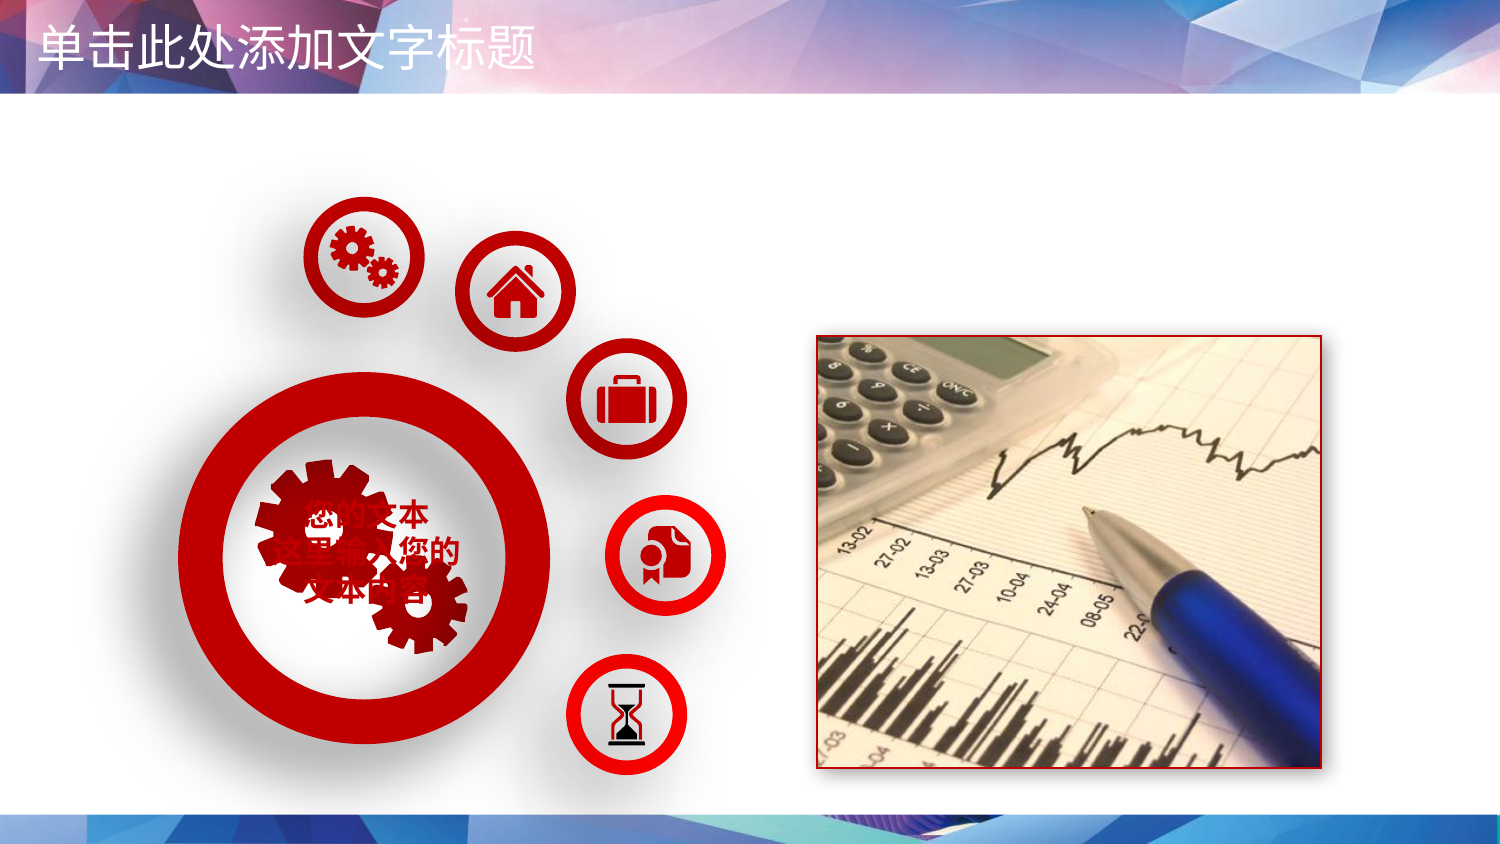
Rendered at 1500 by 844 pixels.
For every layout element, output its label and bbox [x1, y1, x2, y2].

text_box [604, 494, 727, 617]
text_box [565, 653, 688, 776]
text_box [303, 196, 425, 318]
text_box [565, 338, 688, 460]
picture [0, 815, 1500, 844]
text_box [177, 371, 551, 745]
text_box [454, 230, 577, 353]
picture [0, 0, 1500, 93]
text_box [816, 336, 1321, 768]
